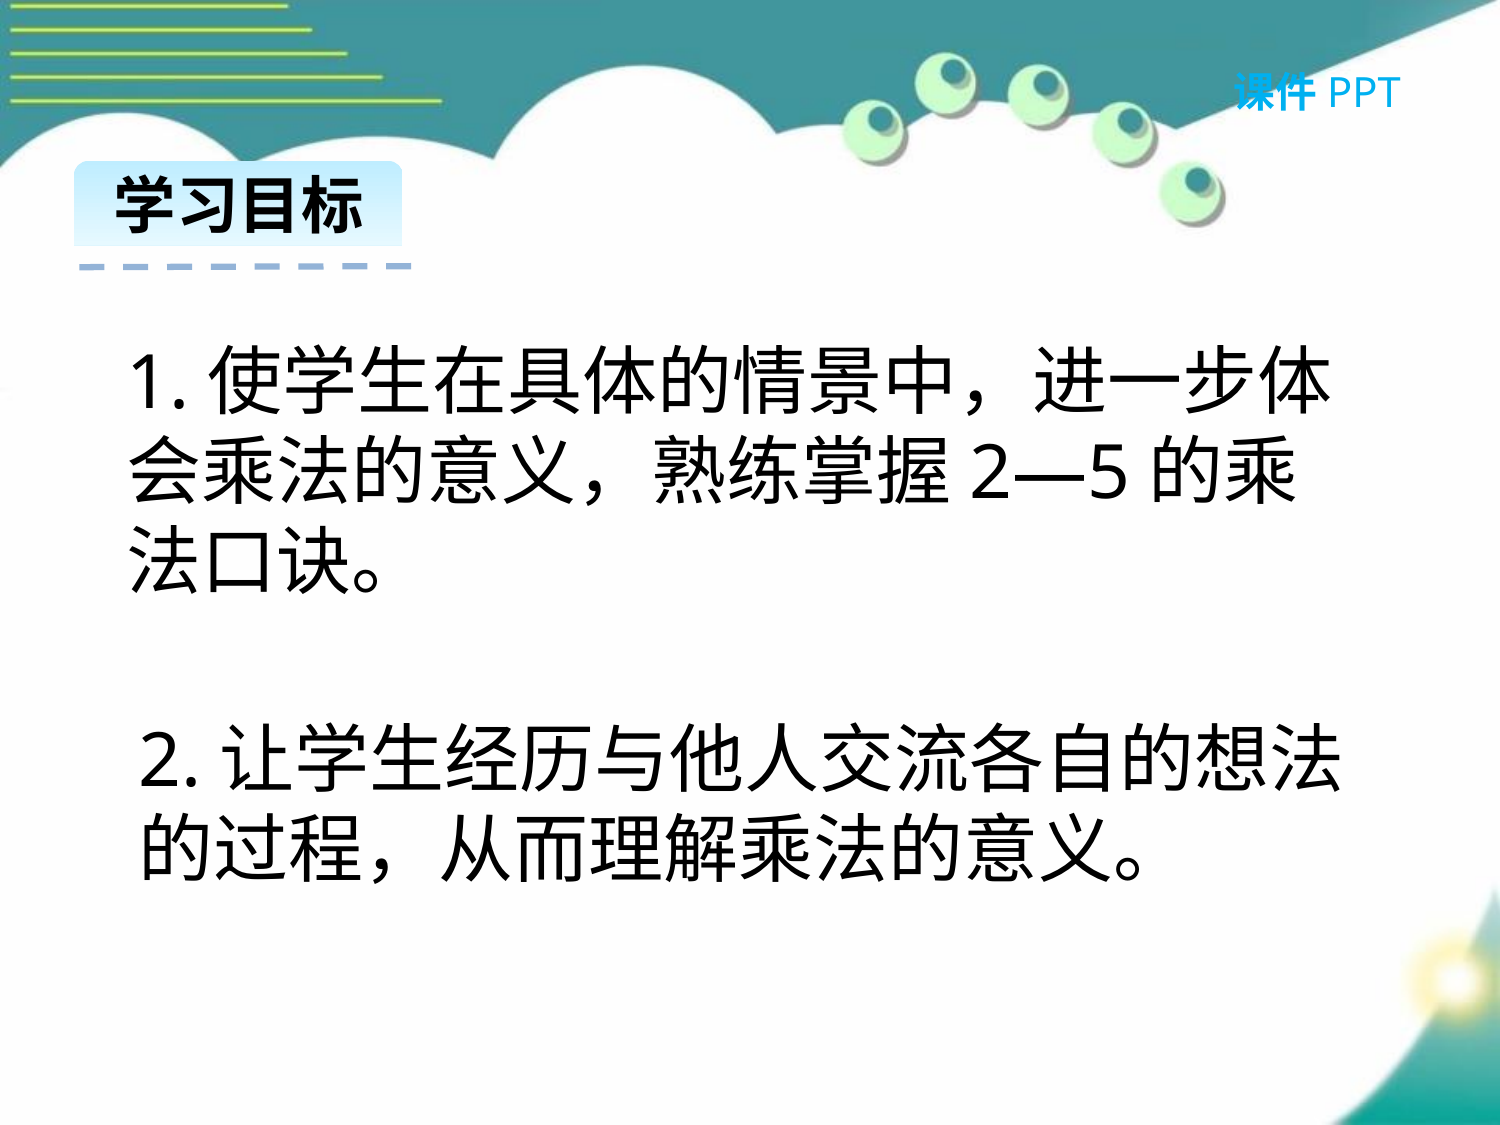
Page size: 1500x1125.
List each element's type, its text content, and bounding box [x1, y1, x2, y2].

text_box 1.使学生在具体的情景中，进一步体会乘法的意义，熟练掌握2—5的乘法口诀。 [111, 326, 1364, 611]
picture [0, 0, 1500, 1125]
text_box 2.让学生经历与他人交流各自的想法的过程，从而理解乘法的意义。 [123, 704, 1365, 899]
text_box 课件PPT [1218, 58, 1418, 124]
text_box 学习目标 [74, 160, 403, 246]
